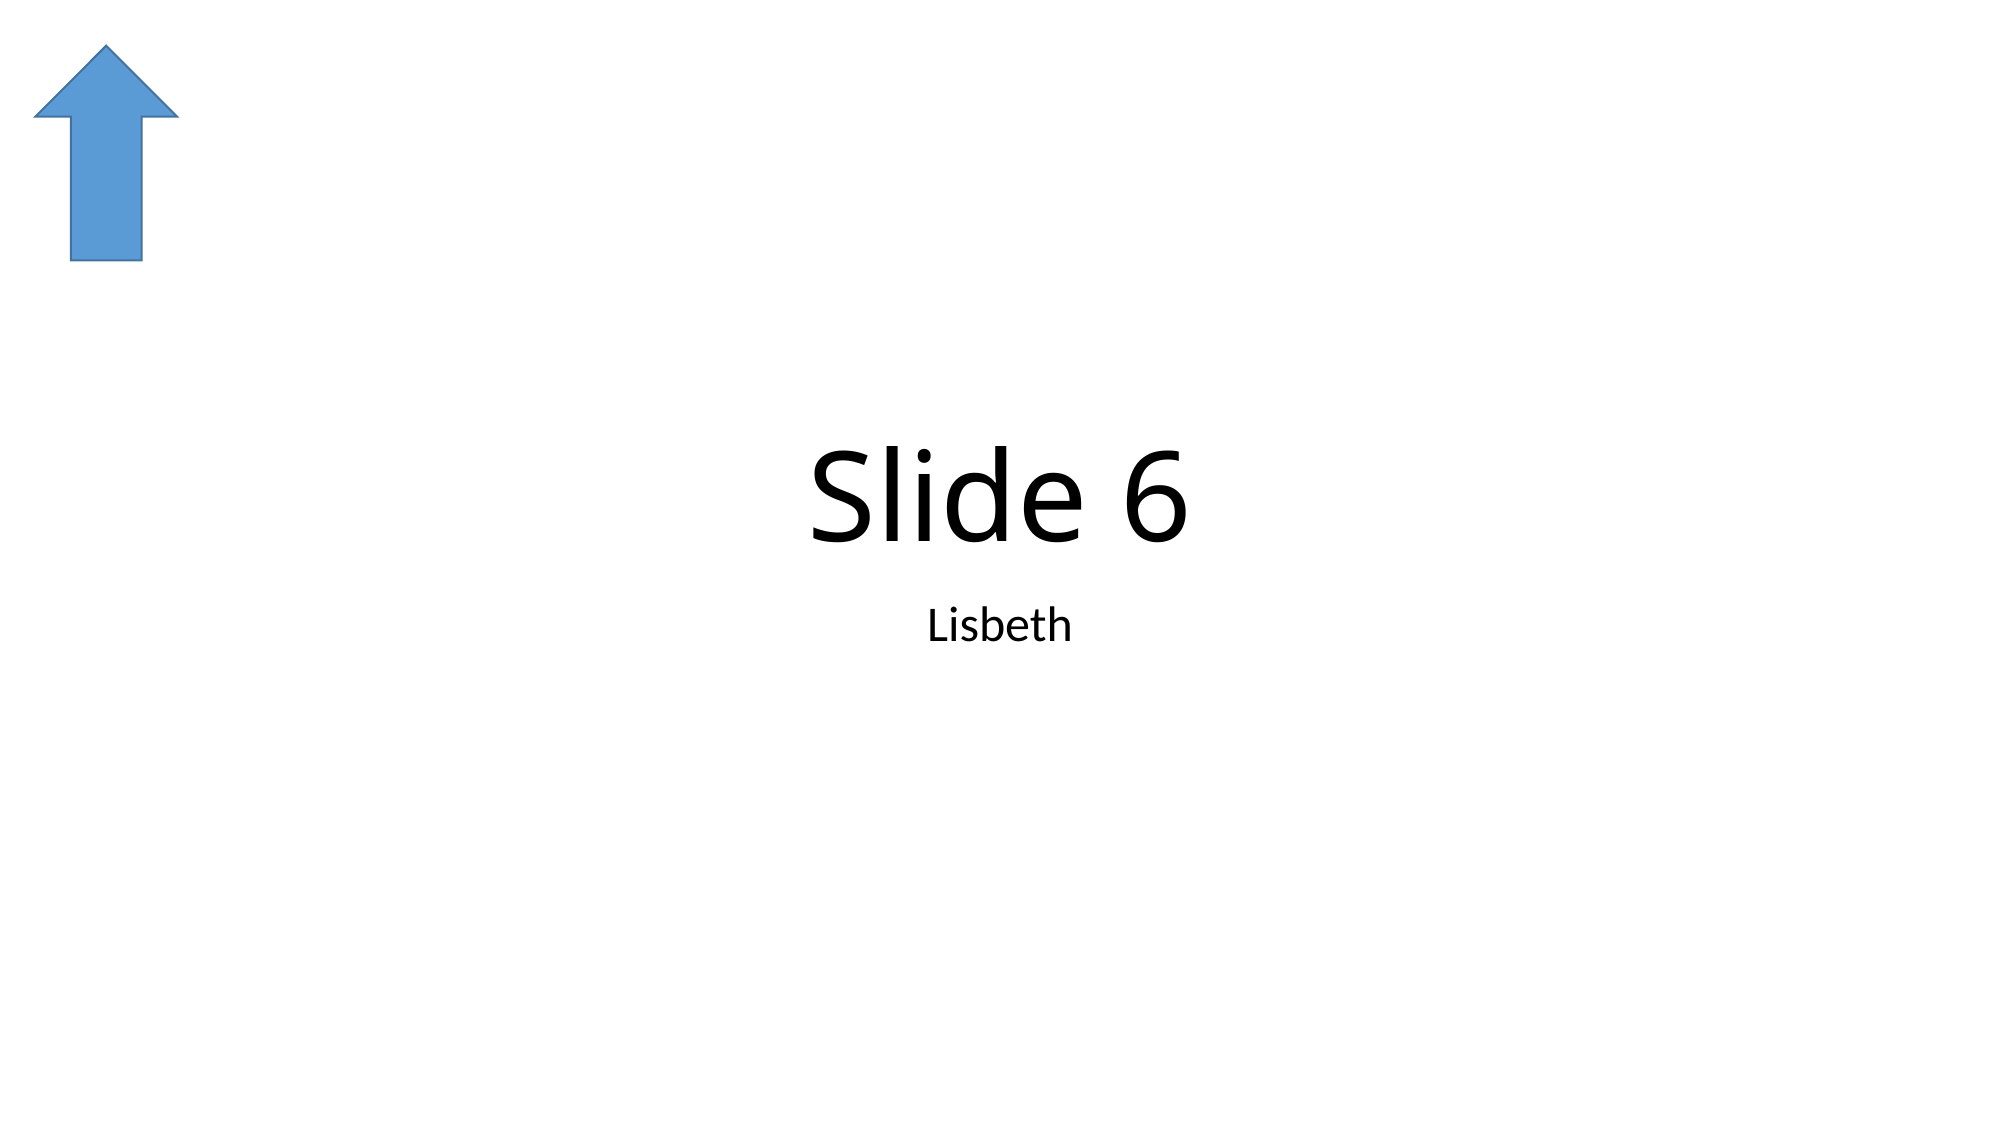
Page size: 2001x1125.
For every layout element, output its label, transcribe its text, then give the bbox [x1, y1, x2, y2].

subtitle Lisbeth [249, 590, 1750, 863]
title Slide 6 [249, 184, 1750, 576]
text_box [32, 44, 180, 262]
